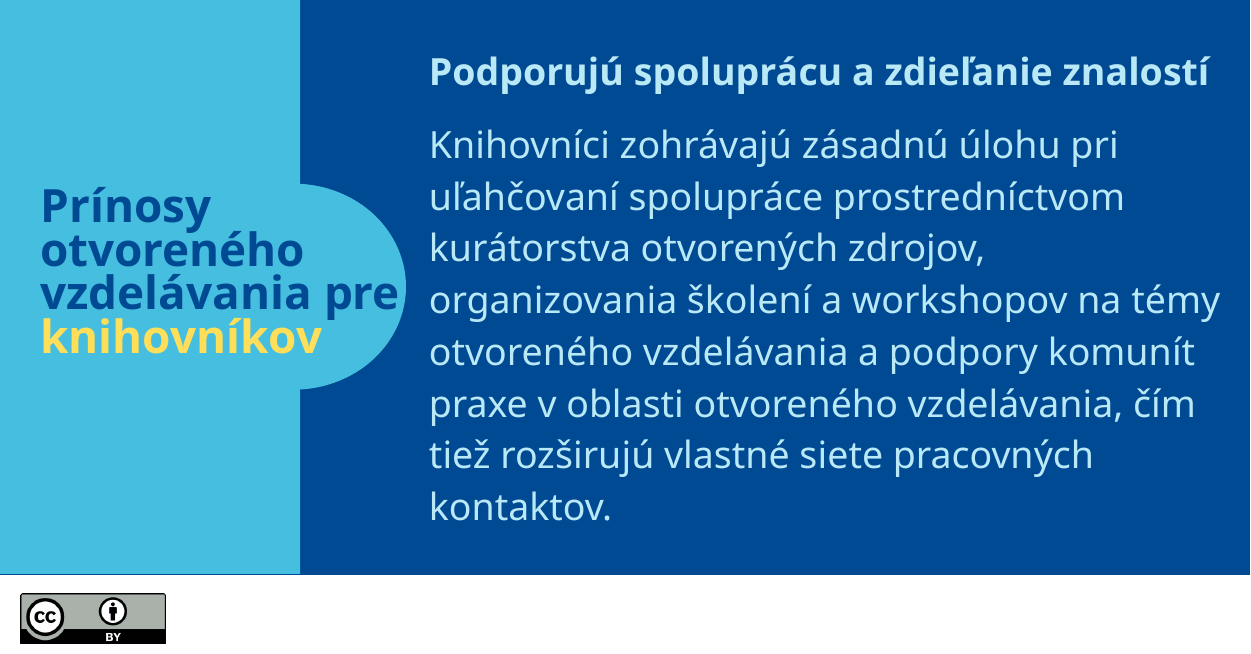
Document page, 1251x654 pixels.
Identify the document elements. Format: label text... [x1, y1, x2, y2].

text_box Podporujú spoluprácu a zdieľanie znalostí Knihovníci zohrávajú zásadnú úlohu pri uľahčovaní spolupráce prostredníctvom kurátorstva otvorených zdrojov, organizovania školení a workshopov na témy otvoreného vzdelávania a podpory komunít praxe v oblasti otvoreného vzdelávania, čím tiež rozširujú vlastné siete pracovných kontaktov. [416, 29, 1241, 541]
text_box [242, 378, 346, 390]
text_box [0, 0, 301, 574]
text_box [0, 582, 1250, 654]
picture [20, 592, 166, 645]
text_box Prínosy otvoreného vzdelávania pre knihovníkov [25, 171, 451, 378]
